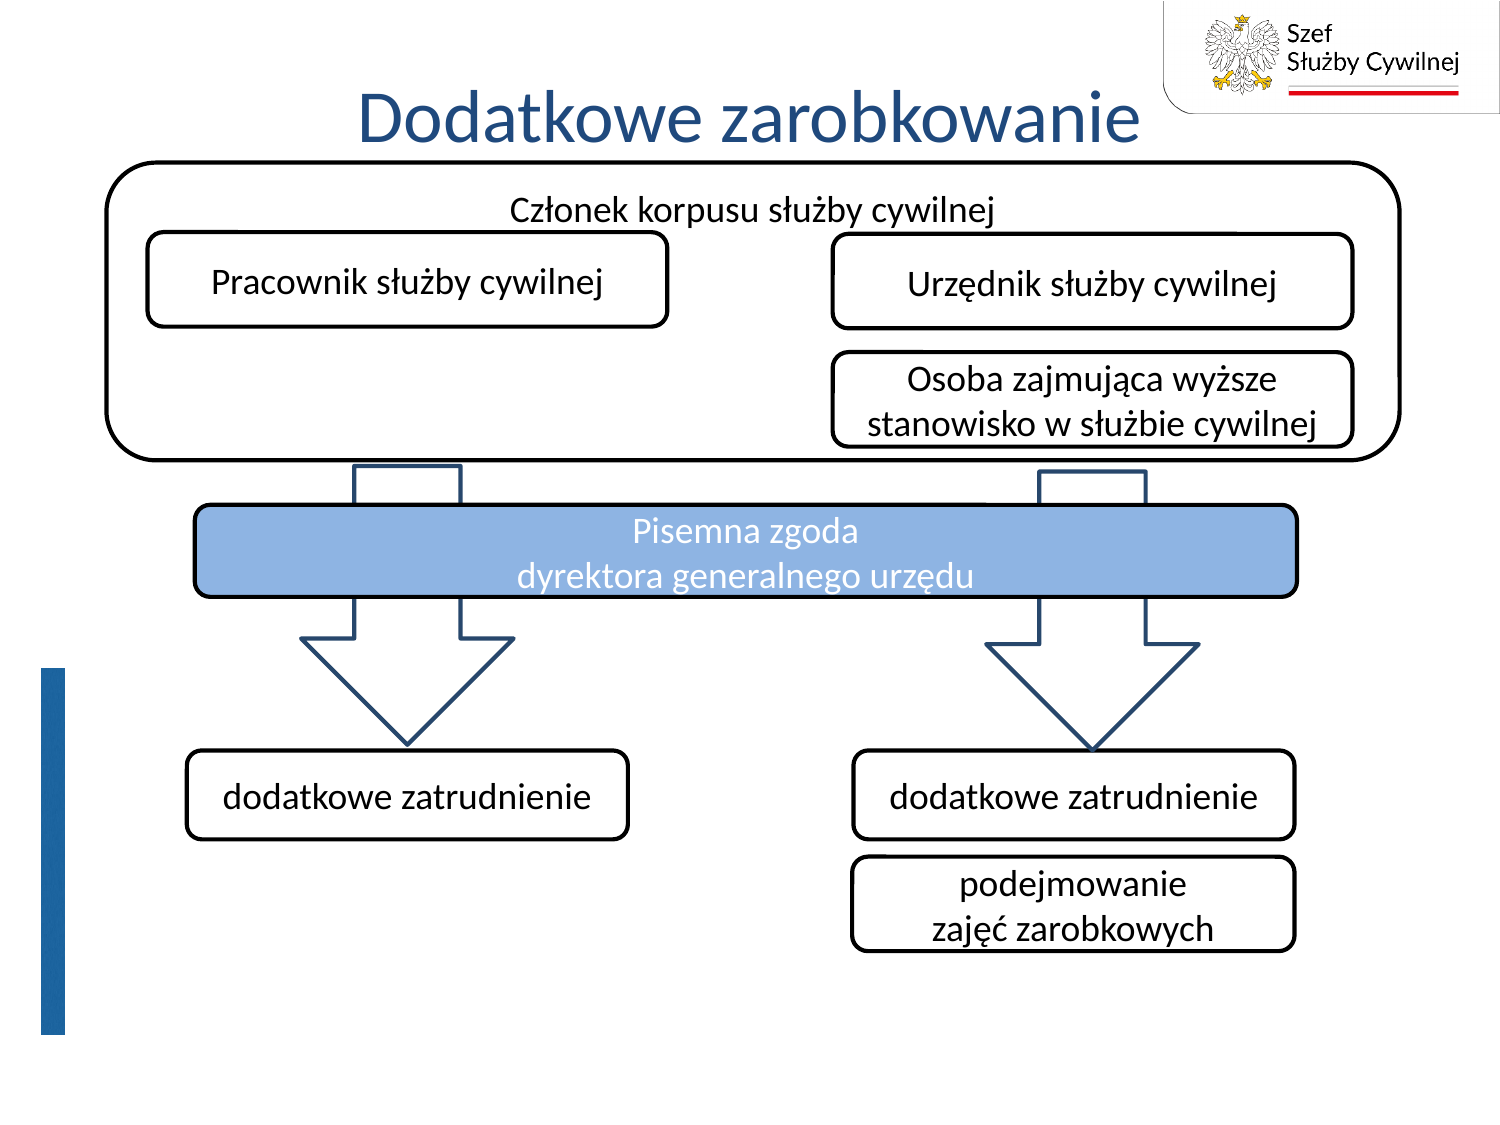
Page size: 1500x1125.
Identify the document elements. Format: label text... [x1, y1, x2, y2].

text_box Pracownik służby cywilnej [145, 229, 670, 329]
picture [1163, 0, 1500, 114]
text_box podejmowanie zajęć zarobkowych [850, 854, 1297, 954]
text_box Osoba zajmująca wyższe stanowisko w służbie cywilnej [830, 349, 1355, 449]
text_box dodatkowe zatrudnienie [851, 759, 1297, 842]
picture [41, 668, 65, 1035]
title Dodatkowe zarobkowanie [100, 60, 1400, 185]
text_box dodatkowe zatrudnienie [184, 753, 630, 842]
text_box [194, 465, 1298, 751]
text_box Członek korpusu służby cywilnej [104, 160, 1402, 463]
text_box Urzędnik służby cywilnej [830, 231, 1355, 331]
